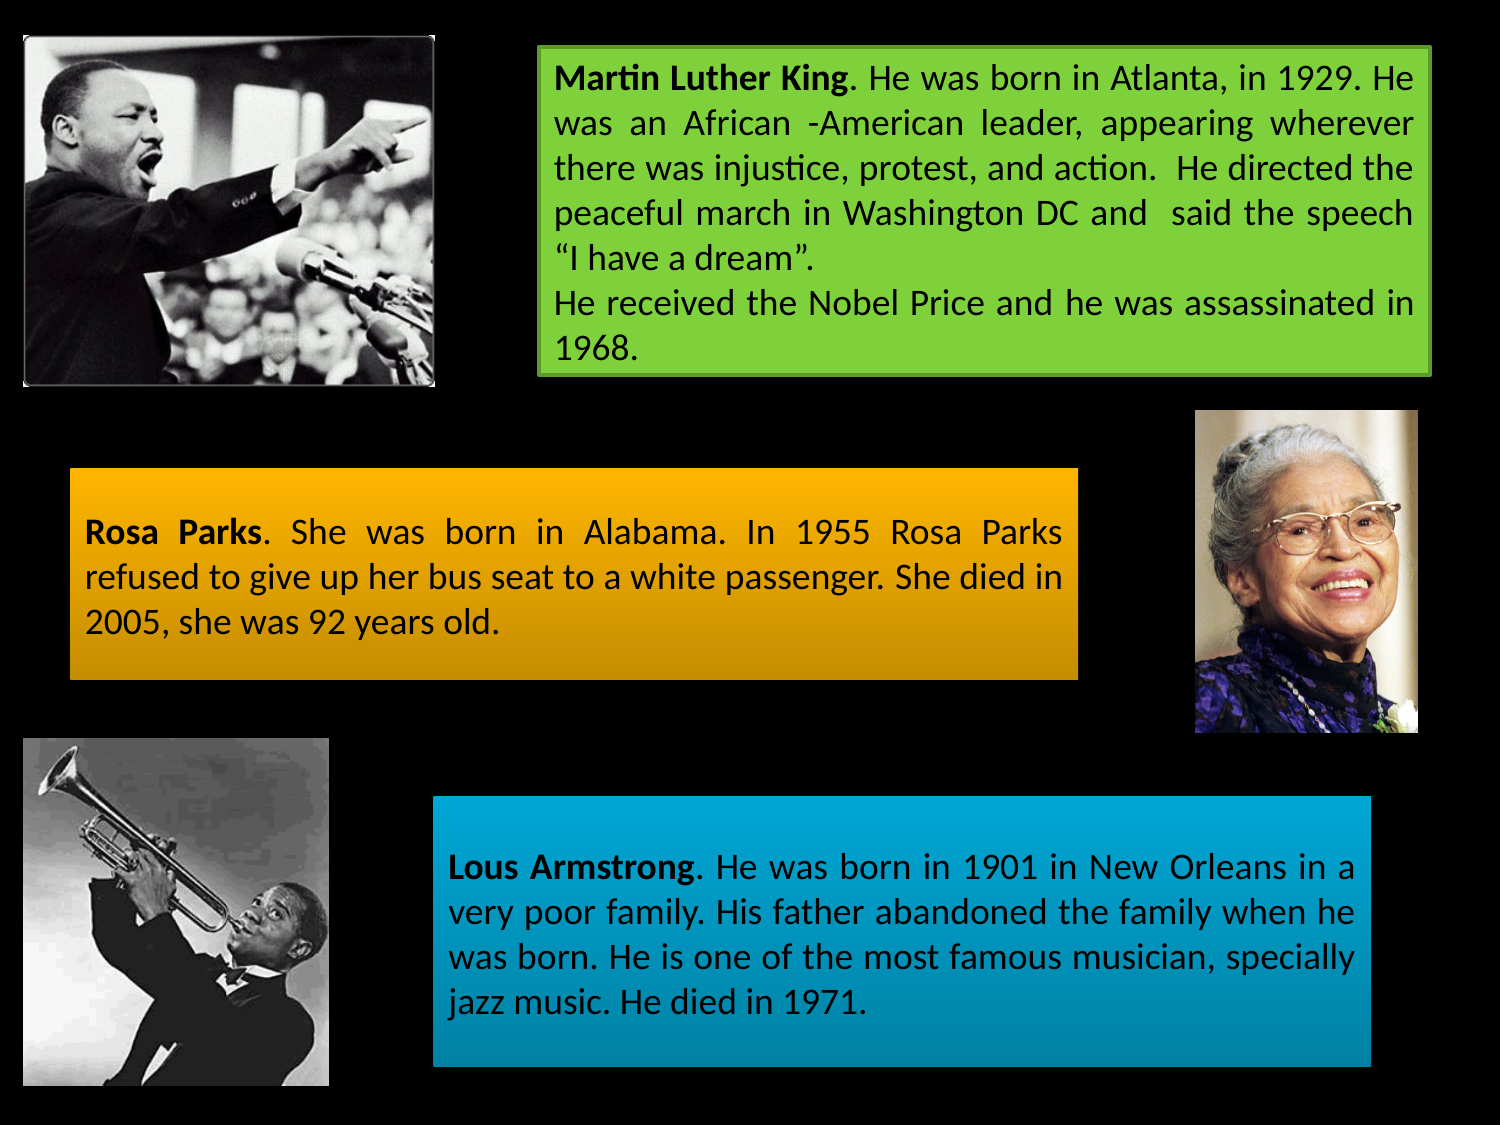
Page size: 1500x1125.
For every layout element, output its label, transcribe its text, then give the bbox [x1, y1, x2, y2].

text_box Lous Armstrong. He was born in 1901 in New Orleans in a very poor family. His father abandoned the family when he was born. He is one of the most famous musician, specially jazz music. He died in 1971. [433, 796, 1372, 1067]
text_box Martin Luther King. He was born in Atlanta, in 1929. He was an African -American leader, appearing wherever there was injustice, protest, and action. He directed the peaceful march in Washington DC and said the speech “I have a dream”. He received the Nobel Price and he was assassinated in 1968. [537, 45, 1432, 377]
picture [1195, 409, 1419, 734]
text_box Rosa Parks. She was born in Alabama. In 1955 Rosa Parks refused to give up her bus seat to a white passenger. She died in 2005, she was 92 years old. [70, 468, 1079, 680]
picture [23, 737, 329, 1086]
picture [23, 34, 435, 387]
